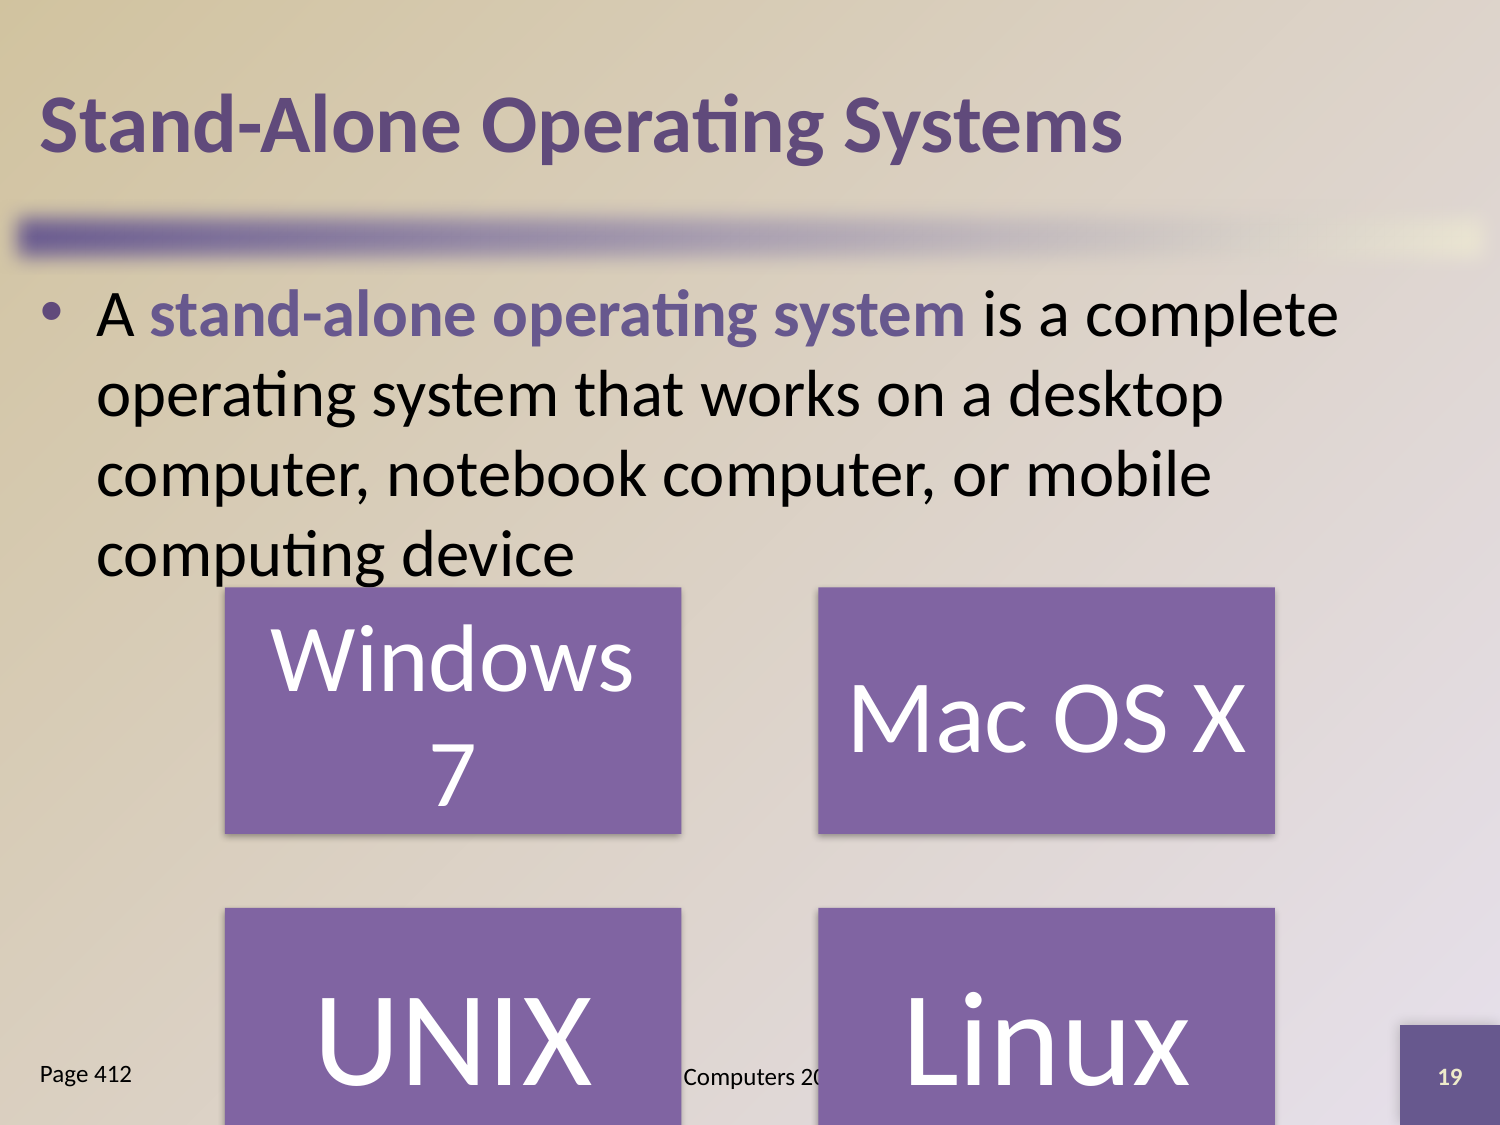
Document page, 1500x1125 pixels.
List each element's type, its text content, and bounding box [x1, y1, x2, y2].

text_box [224, 587, 1276, 1026]
title Stand-Alone Operating Systems [24, 24, 1475, 213]
list Page 412 [24, 1050, 219, 1125]
slide_number 19 [1400, 1025, 1500, 1125]
list A stand-alone operating system is a complete operating system that works on a desktop computer, notebook computer, or mobile computing device [24, 262, 1475, 1025]
footer Discovering Computers 2012: Chapter 8 [685, 1037, 812, 1113]
